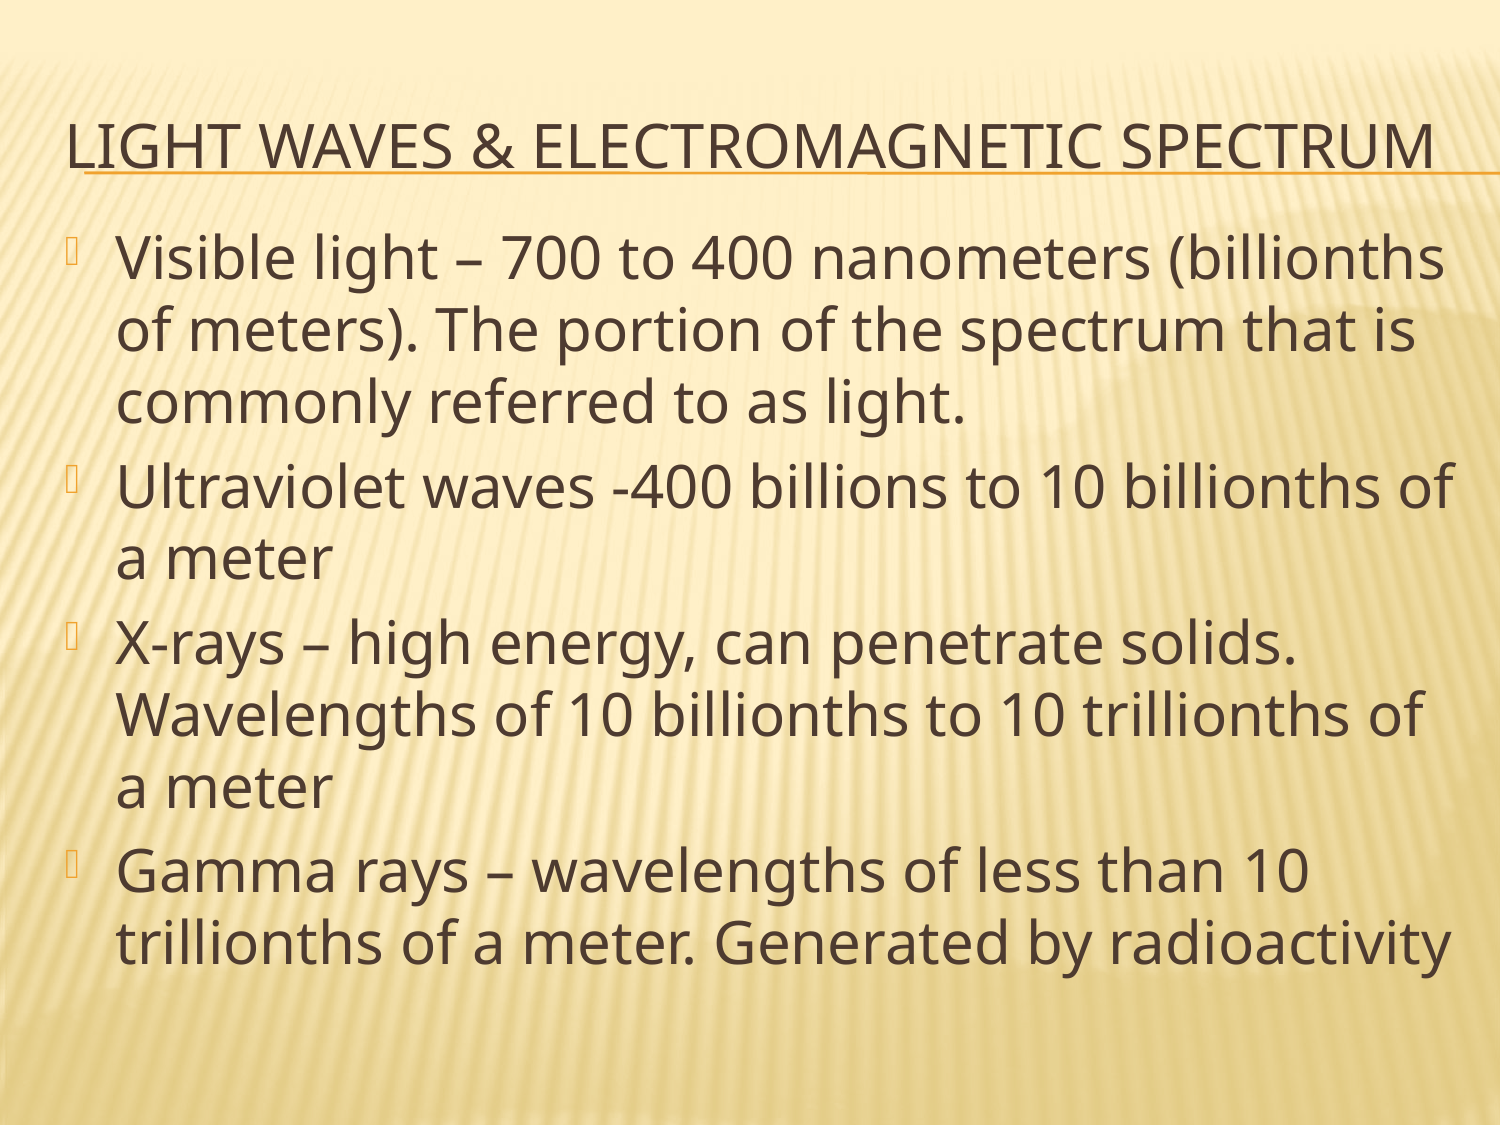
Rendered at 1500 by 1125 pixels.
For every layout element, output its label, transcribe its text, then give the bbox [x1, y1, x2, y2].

list Visible light – 700 to 400 nanometers (billionths of meters). The portion of the spectrum that is commonly referred to as light. Ultraviolet waves -400 billions to 10 billionths of a meter X-rays – high energy, can penetrate solids. Wavelengths of 10 billionths to 10 trillionths of a meter Gamma rays – wavelengths of less than 10 trillionths of a meter. Generated by radioactivity [50, 213, 1475, 1063]
title Light Waves & Electromagnetic Spectrum [50, 75, 1475, 213]
